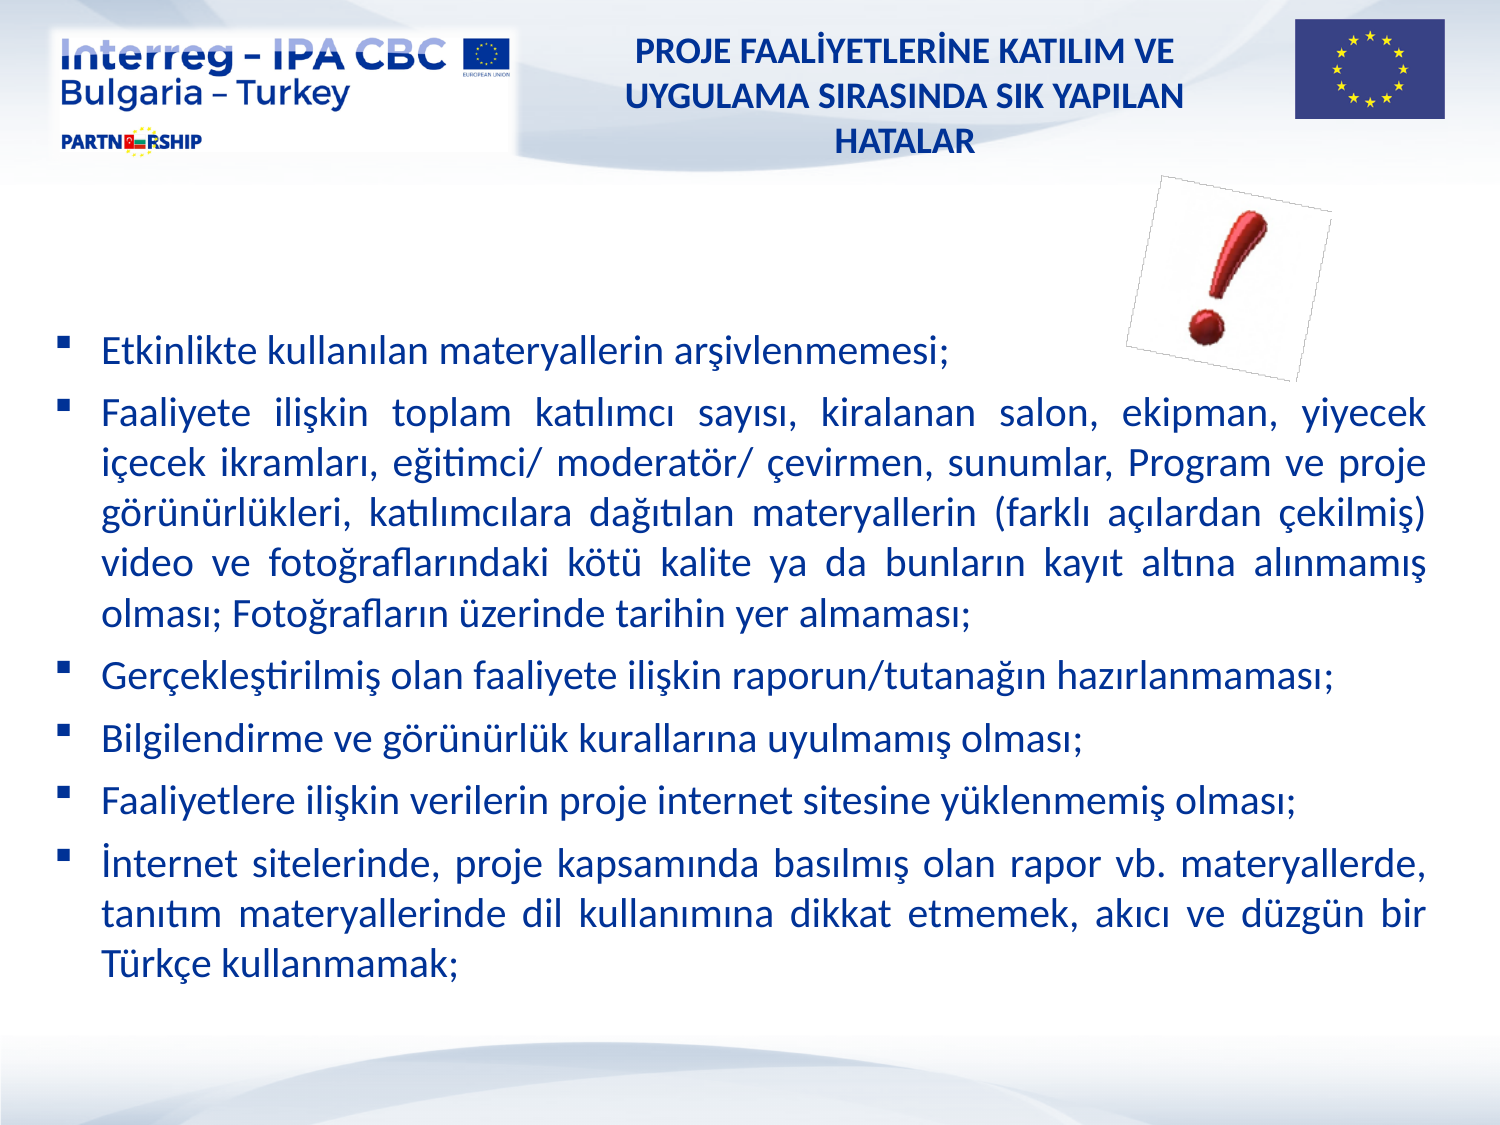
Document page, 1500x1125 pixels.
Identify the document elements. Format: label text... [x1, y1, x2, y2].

text_box Etkinlikte kullanılan materyallerin arşivlenmemesi; Faaliyete ilişkin toplam katılımcı sayısı, kiralanan salon, ekipman, yiyecek içecek ikramları, eğitimci/ moderatör/ çevirmen, sunumlar, Program ve proje görünürlükleri, katılımcılara dağıtılan materyallerin (farklı açılardan çekilmiş) video ve fotoğraflarındaki kötü kalite ya da bunların kayıt altına alınmamış olması; Fotoğrafların üzerinde tarihin yer almaması; Gerçekleştirilmiş olan faaliyete ilişkin raporun/tutanağın hazırlanmaması; Bilgilendirme ve görünürlük kurallarına uyulmamış olması; Faaliyetlere ilişkin verilerin proje internet sitesine yüklenmemiş olması; İnternet sitelerinde, proje kapsamında basılmış olan rapor vb. materyallerde, tanıtım materyallerinde dil kullanımına dikkat etmemek, akıcı ve düzgün bir Türkçe kullanmamak; [39, 194, 1443, 1033]
picture [0, 1034, 1500, 1125]
picture [0, 0, 1500, 382]
